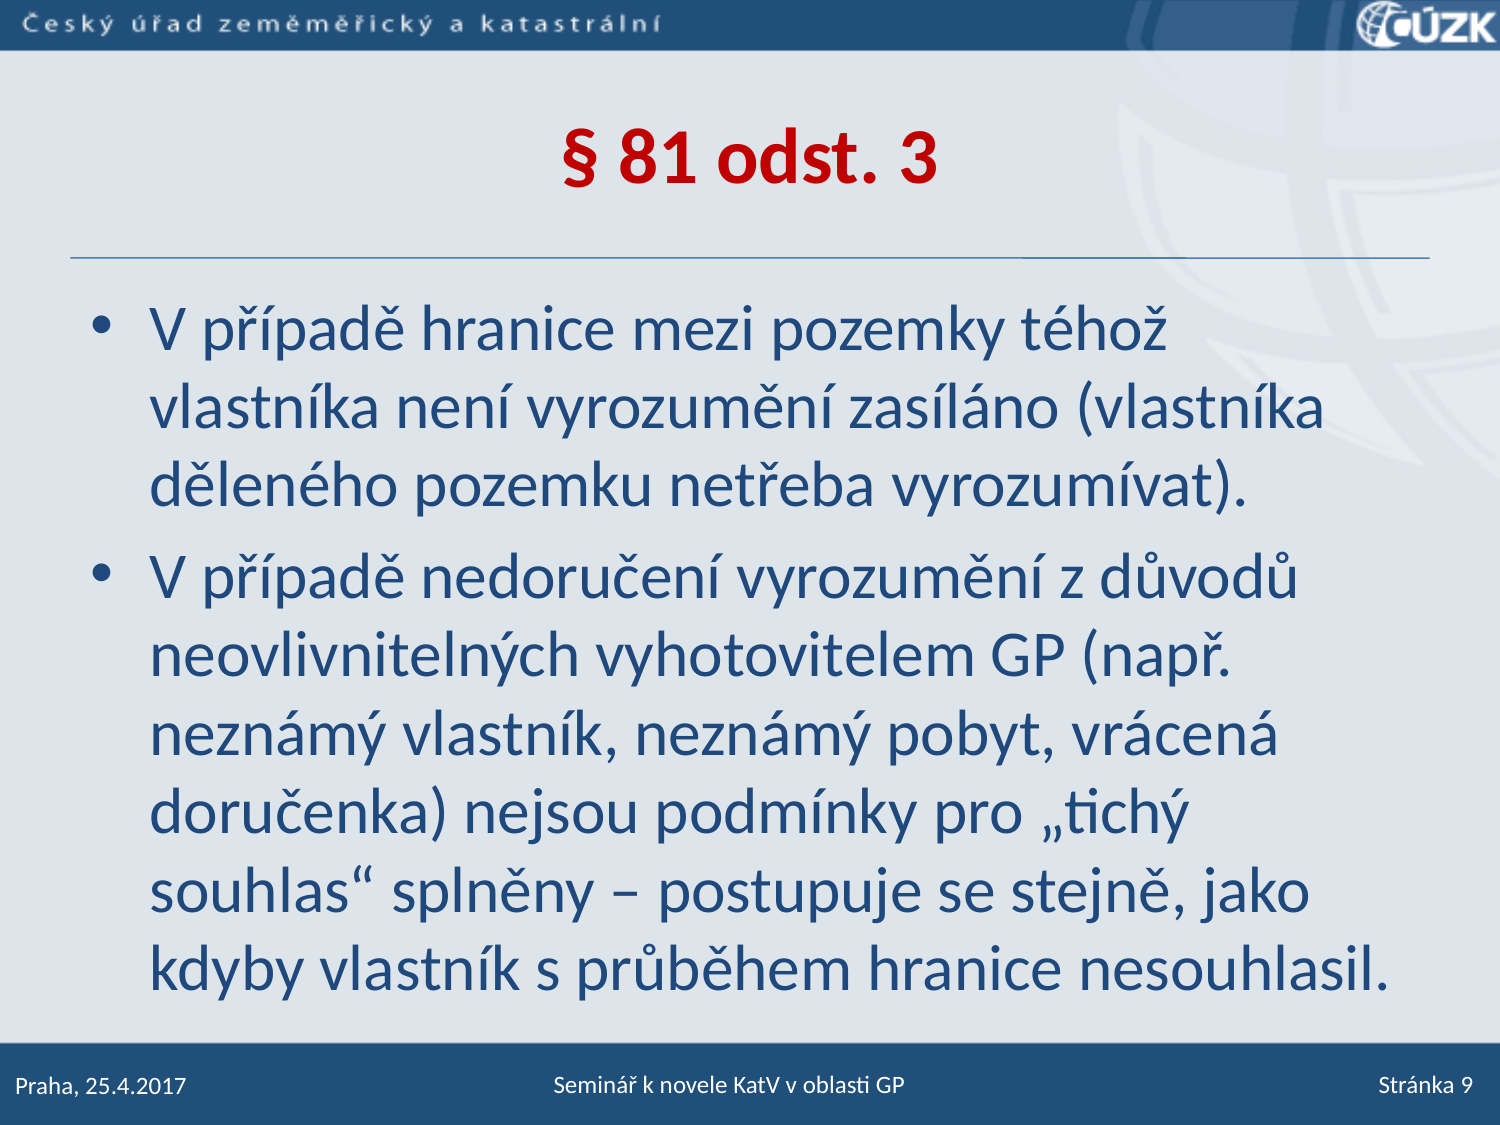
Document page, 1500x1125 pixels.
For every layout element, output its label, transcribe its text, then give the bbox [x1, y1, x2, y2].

picture [0, 0, 1500, 1125]
title § 81 odst. 3 [75, 58, 1425, 247]
slide_number Stránka 9 [1138, 1053, 1489, 1114]
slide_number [0, 1054, 350, 1115]
footer Seminář k novele KatV v oblasti GP [492, 1053, 968, 1114]
list V případě hranice mezi pozemky téhož vlastníka není vyrozumění zasíláno (vlastníka děleného pozemku netřeba vyrozumívat). V případě nedoručení vyrozumění z důvodů neovlivnitelných vyhotovitelem GP (např. neznámý vlastník, neznámý pobyt, vrácená doručenka) nejsou podmínky pro „tichý souhlas“ splněny – postupuje se stejně, jako kdyby vlastník s průběhem hranice nesouhlasil. [75, 277, 1425, 1020]
